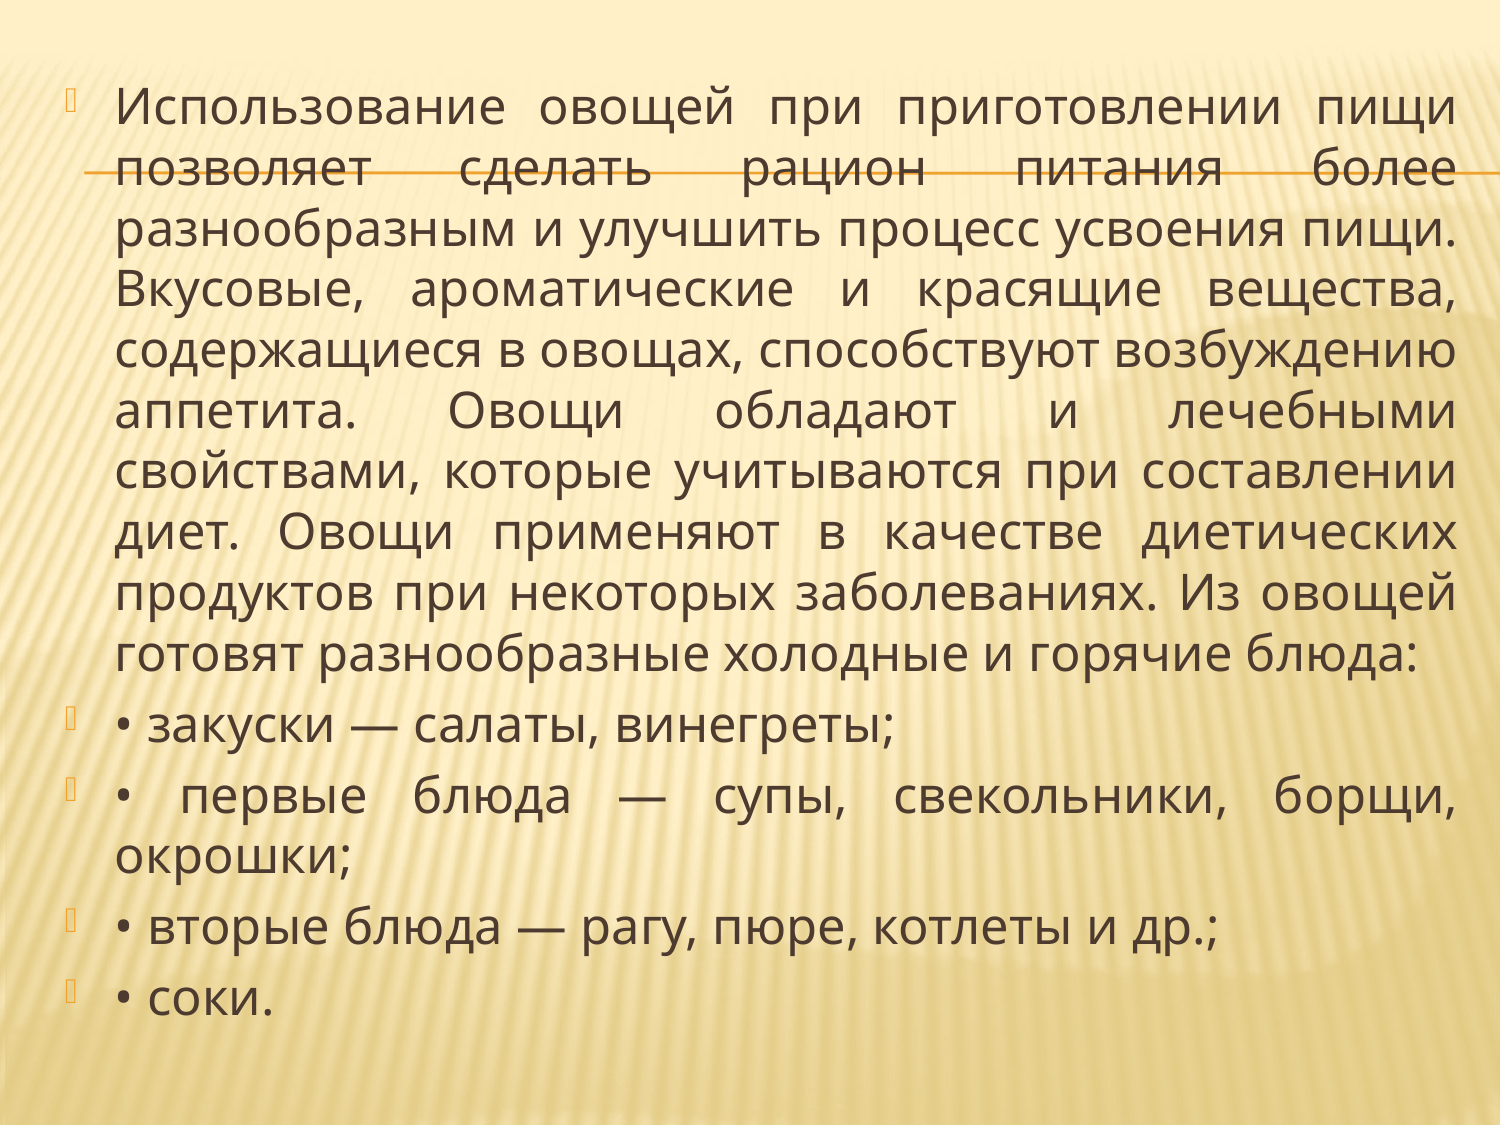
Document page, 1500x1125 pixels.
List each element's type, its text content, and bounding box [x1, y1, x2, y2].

list Использование овощей при приготовлении пищи позволяет сделать рацион питания более разнообразным и улучшить процесс усвоения пищи. Вкусовые, ароматические и красящие вещества, содержащиеся в овощах, способствуют возбуждению аппетита. Овощи обладают и лечебными свойствами, которые учитываются при составлении диет. Овощи применяют в качестве диетических продуктов при некоторых заболеваниях. Из овощей готовят разнообразные холодные и горячие блюда: • закуски — салаты, винегреты; • первые блюда — супы, свекольники, борщи, окрошки; • вторые блюда — рагу, пюре, котлеты и др.; • соки. [50, 66, 1475, 1083]
